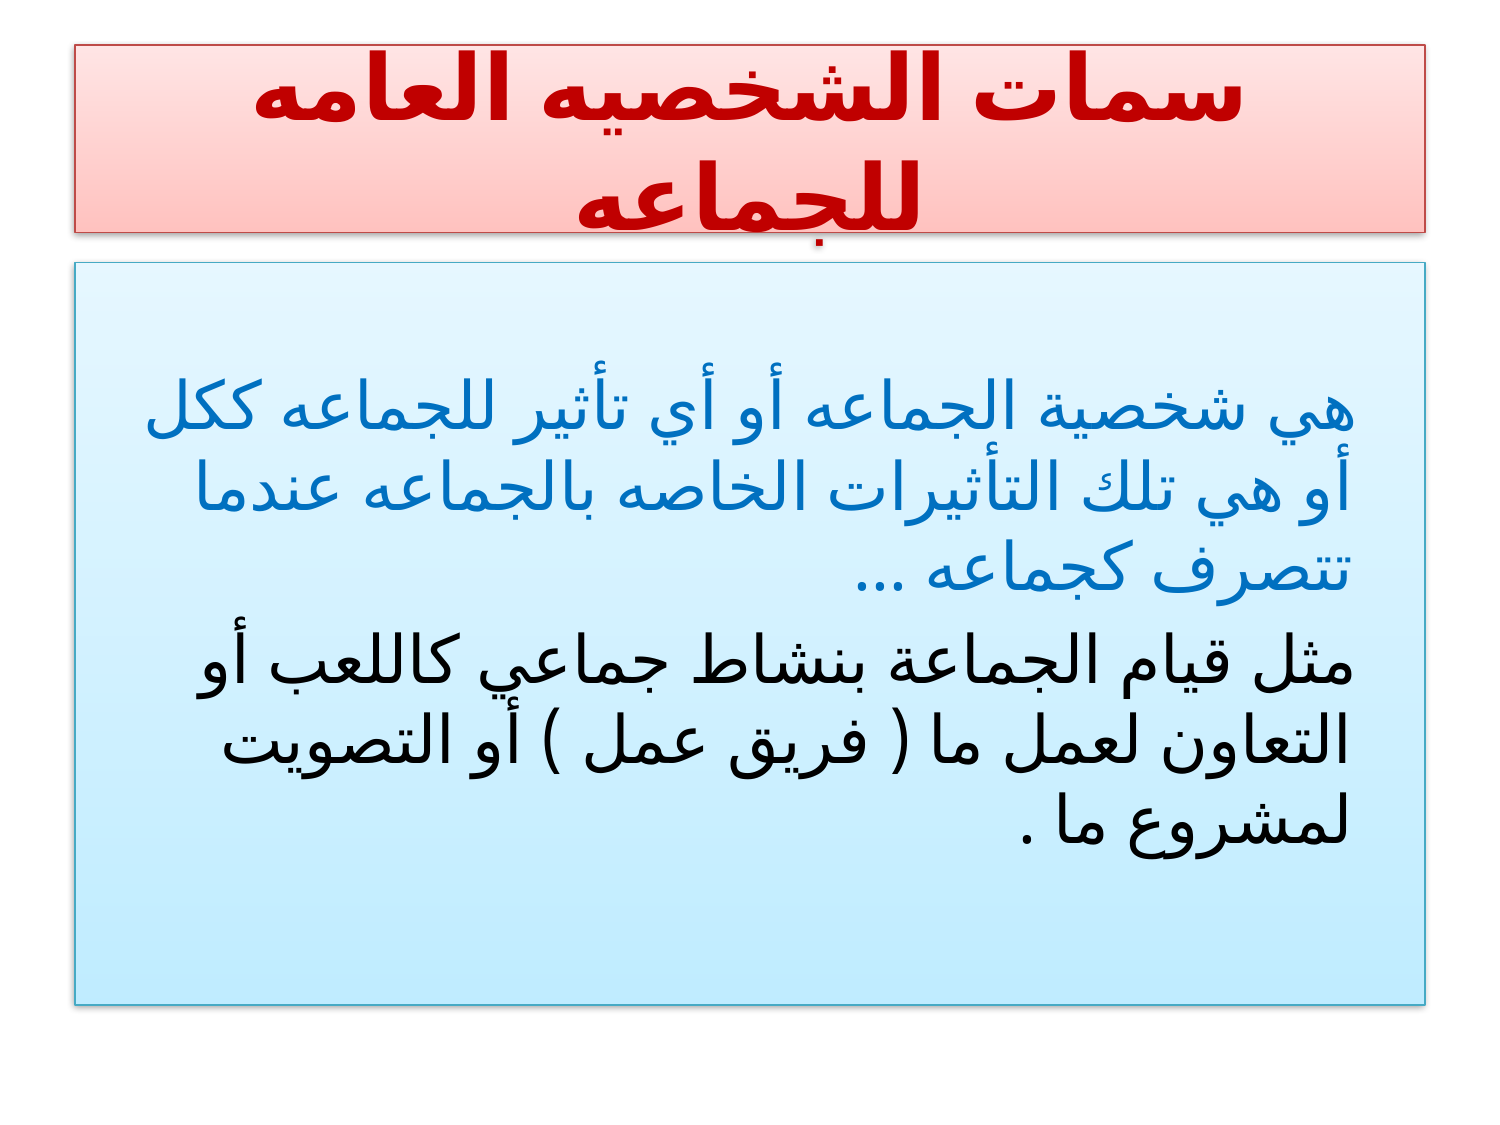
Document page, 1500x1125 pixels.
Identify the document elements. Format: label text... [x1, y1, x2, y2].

list هي شخصية الجماعه أو أي تأثير للجماعه ككل أو هي تلك التأثيرات الخاصه بالجماعه عندما تتصرف كجماعه ... مثل قيام الجماعة بنشاط جماعي كاللعب أو التعاون لعمل ما ( فريق عمل ) أو التصويت لمشروع ما . [74, 262, 1426, 1006]
title سمات الشخصيه العامه للجماعه [74, 44, 1426, 233]
